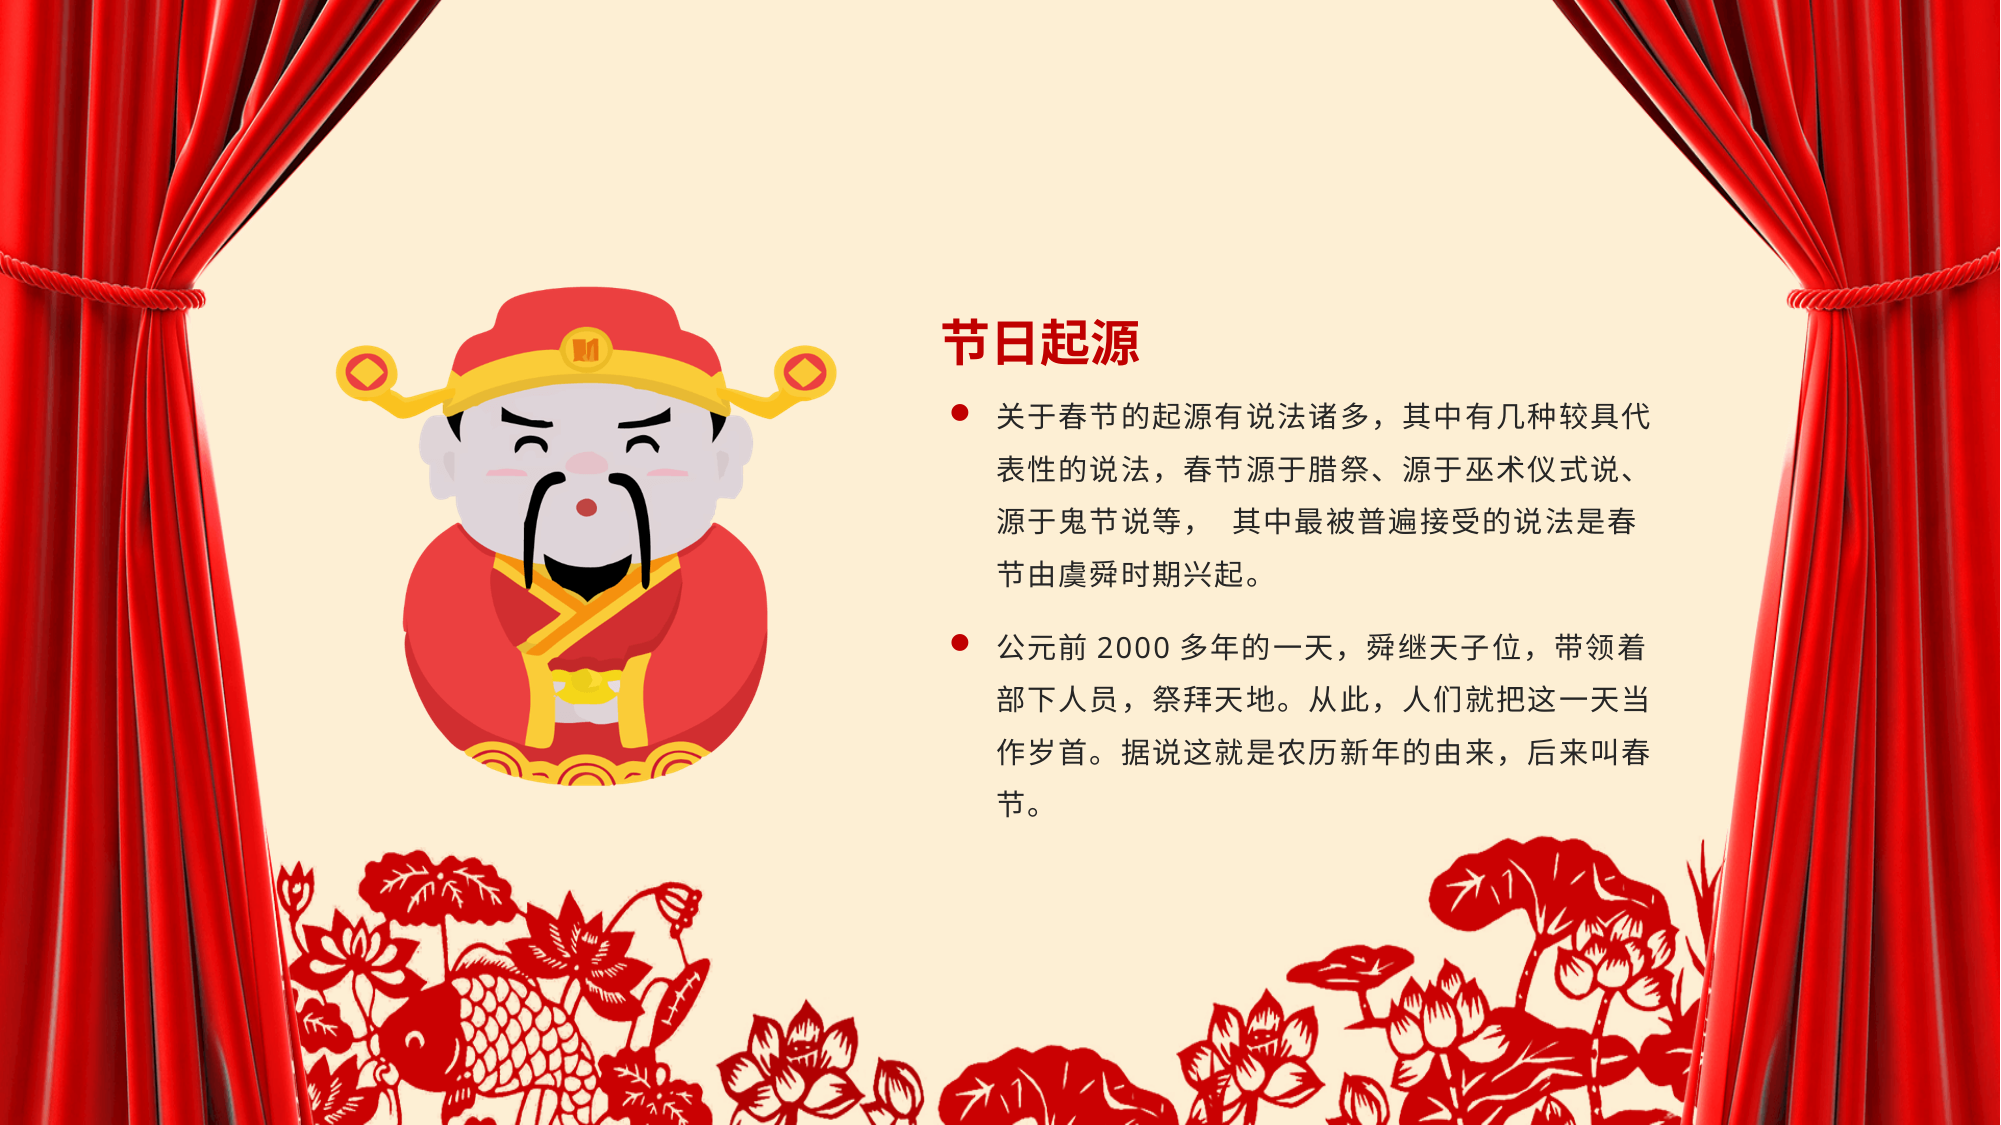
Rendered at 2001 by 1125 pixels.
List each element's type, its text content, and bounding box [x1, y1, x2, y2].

text_box 节日起源 [926, 285, 1156, 379]
text_box 公元前2000多年的一天，舜继天子位，带领着部下人员，祭拜天地。从此，人们就把这一天当作岁首。据说这就是农历新年的由来，后来叫春节。 [934, 604, 1693, 829]
text_box 关于春节的起源有说法诸多，其中有几种较具代表性的说法，春节源于腊祭、源于巫术仪式说、源于鬼节说等， 其中最被普遍接受的说法是春节由虞舜时期兴起。 [934, 373, 1681, 604]
picture [0, 0, 2000, 1125]
